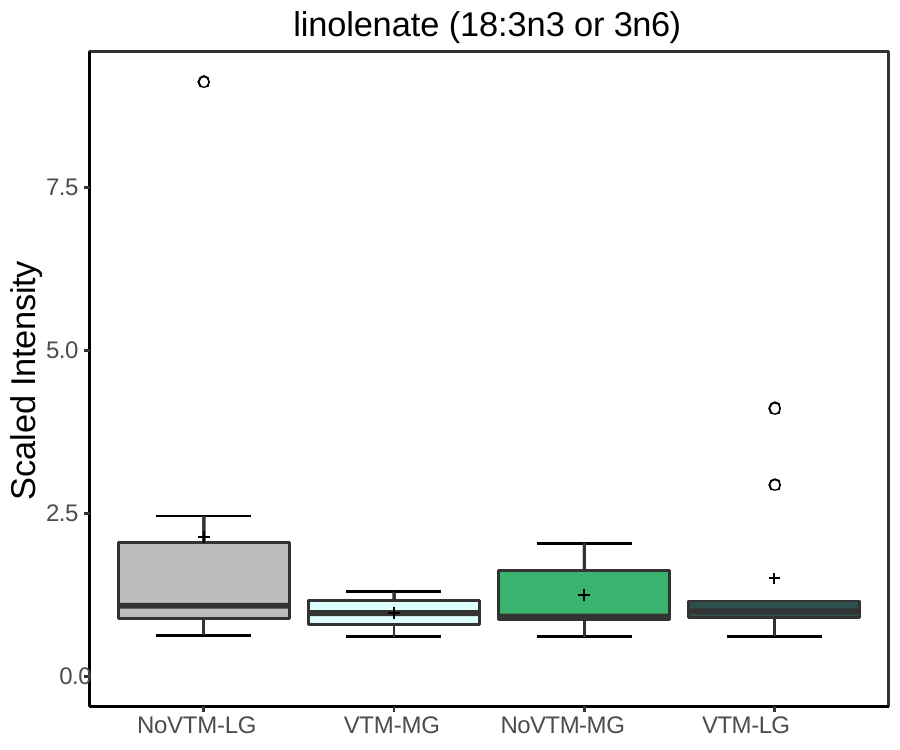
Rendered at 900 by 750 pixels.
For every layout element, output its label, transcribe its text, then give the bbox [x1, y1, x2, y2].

slide_number NoVTM-LG [134, 721, 290, 750]
text_box VTM-MG [341, 721, 463, 738]
text_box NoVTM-MG [498, 721, 635, 738]
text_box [83, 50, 891, 713]
text_box Scaled Intensity [1, 256, 45, 503]
text_box 2.5 [44, 495, 78, 527]
text_box 5.0 [45, 332, 78, 364]
text_box VTM-LG [699, 721, 804, 738]
footer 0.0 [57, 661, 95, 750]
text_box 7.5 [44, 169, 78, 201]
text_box linolenate (18:3n3 or 3n6) [291, 0, 687, 44]
